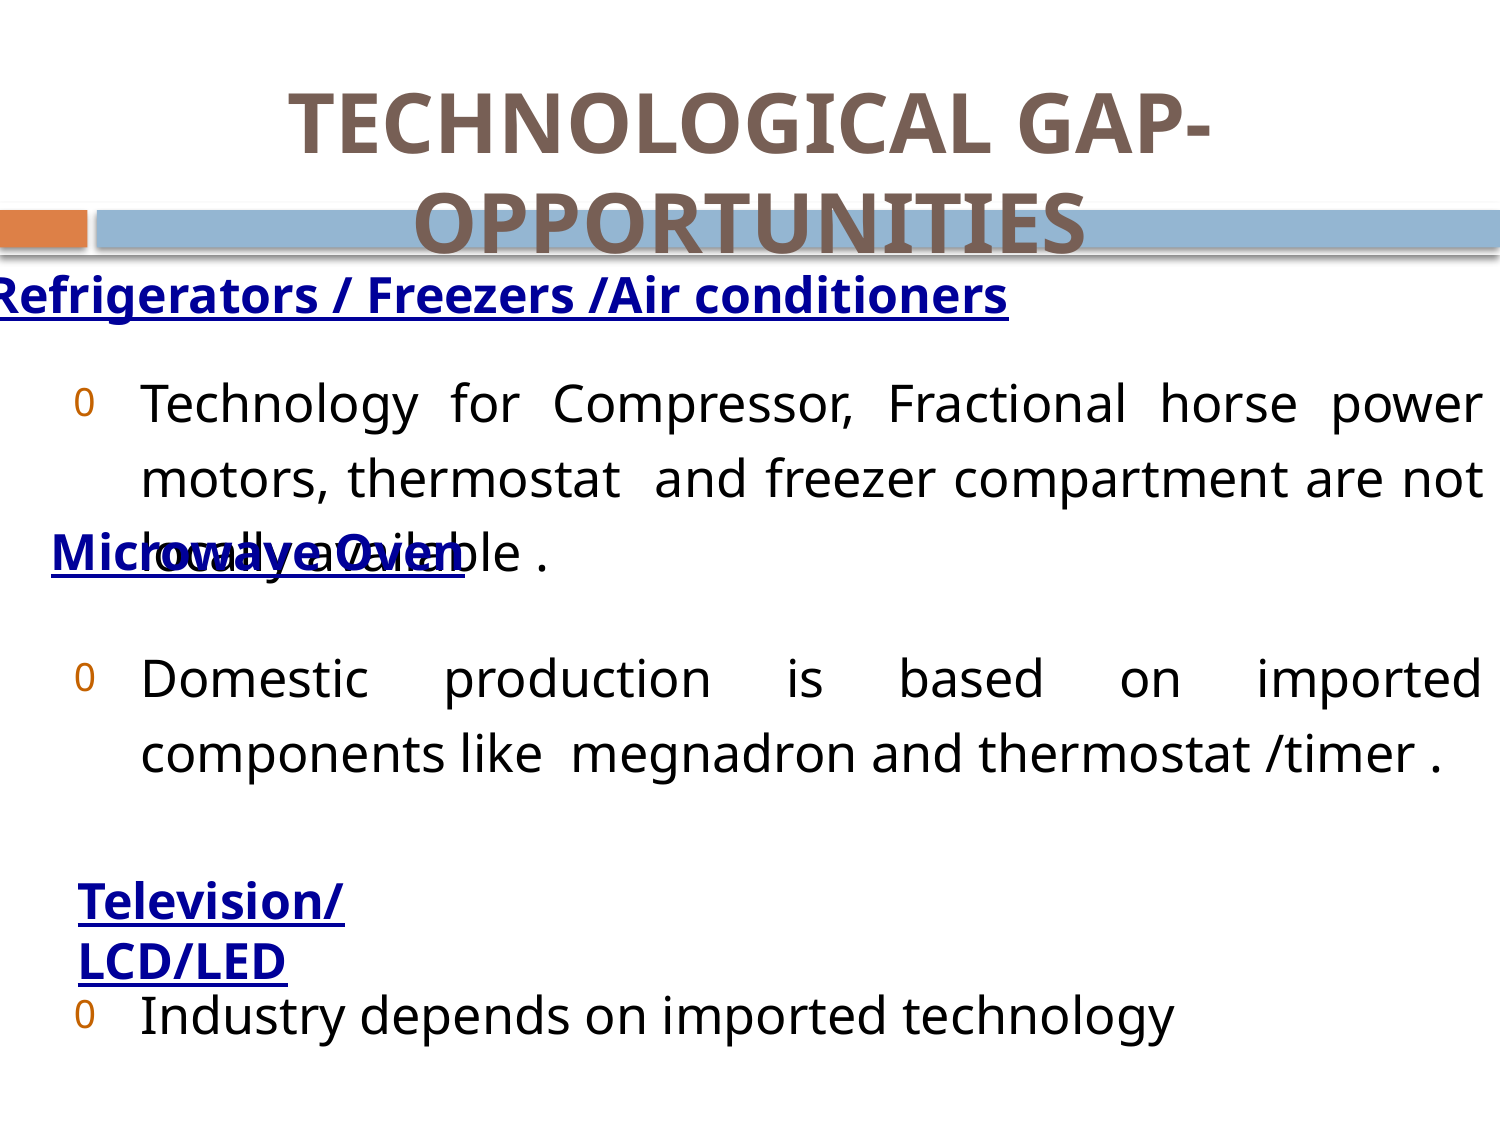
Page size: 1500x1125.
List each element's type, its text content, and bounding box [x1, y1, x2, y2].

text_box Technology for Compressor, Fractional horse power motors, thermostat and freezer compartment are not locally available . [0, 350, 1500, 464]
text_box Refrigerators / Freezers /Air conditioners [0, 255, 1025, 331]
text_box Television/ LCD/LED [62, 861, 570, 962]
text_box Microwave Oven [35, 512, 481, 588]
text_box TECHNOLOGICAL GAP- OPPORTUNITIES [0, 62, 1500, 163]
text_box Industry depends on imported technology [0, 962, 1500, 1053]
text_box Domestic production is based on imported components like megnadron and thermostat /timer . [0, 624, 1500, 791]
